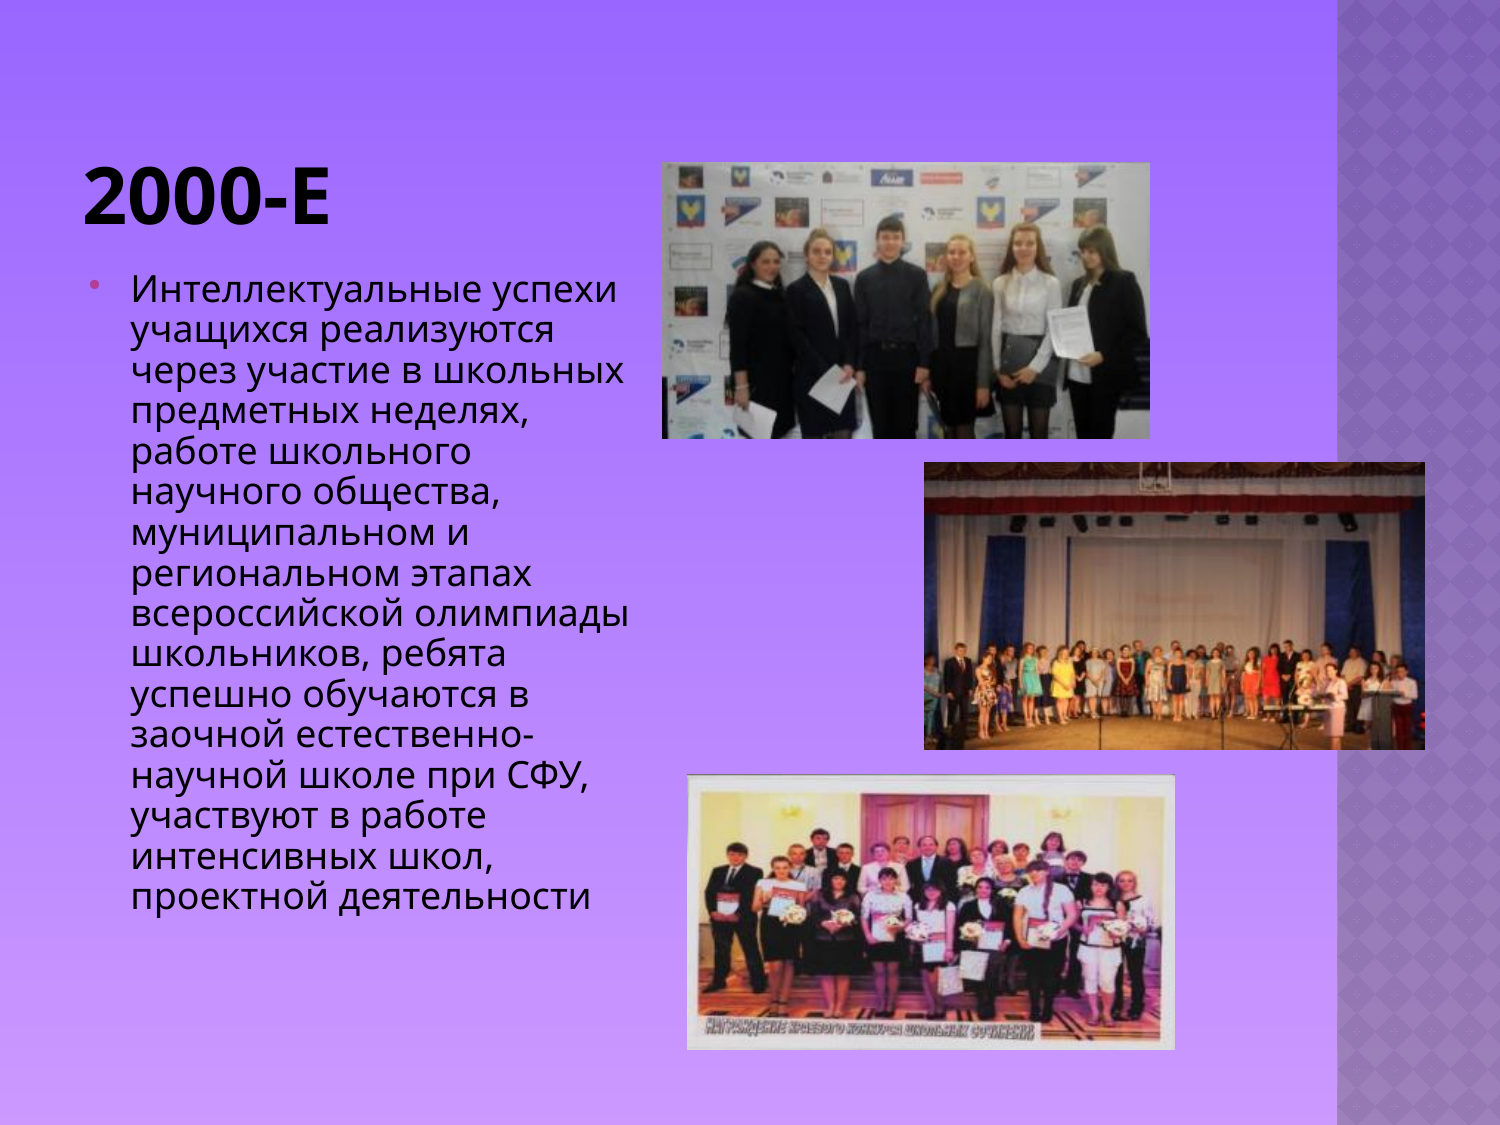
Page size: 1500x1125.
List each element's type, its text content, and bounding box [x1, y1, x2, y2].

picture [924, 462, 1426, 751]
title 2000-е [75, 52, 1263, 240]
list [662, 162, 1151, 440]
list Интеллектуальные успехи учащихся реализуются через участие в школьных предметных неделях, работе школьного научного общества, муниципальном и региональном этапах всероссийской олимпиады школьников, ребята успешно обучаются в заочной естественно- научной школе при СФУ, участвуют в работе интенсивных школ, проектной деятельности [74, 262, 653, 1006]
picture [687, 774, 1176, 1051]
